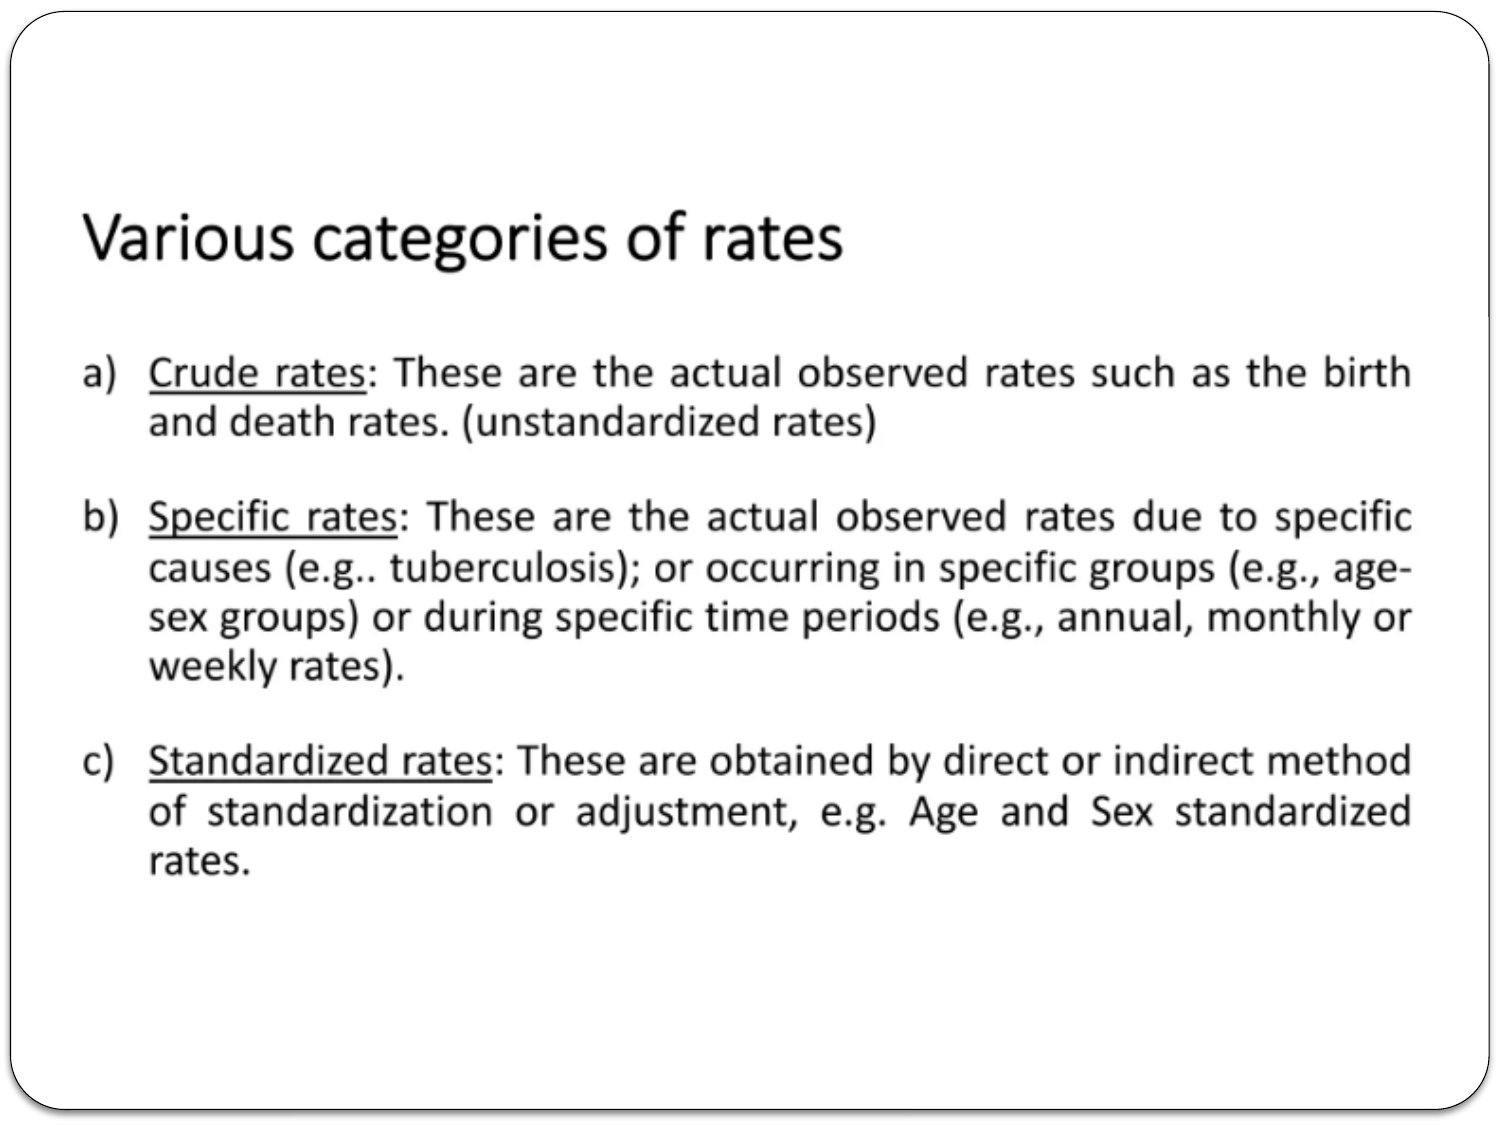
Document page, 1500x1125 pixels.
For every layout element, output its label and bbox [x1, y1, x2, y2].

picture [64, 199, 1426, 888]
